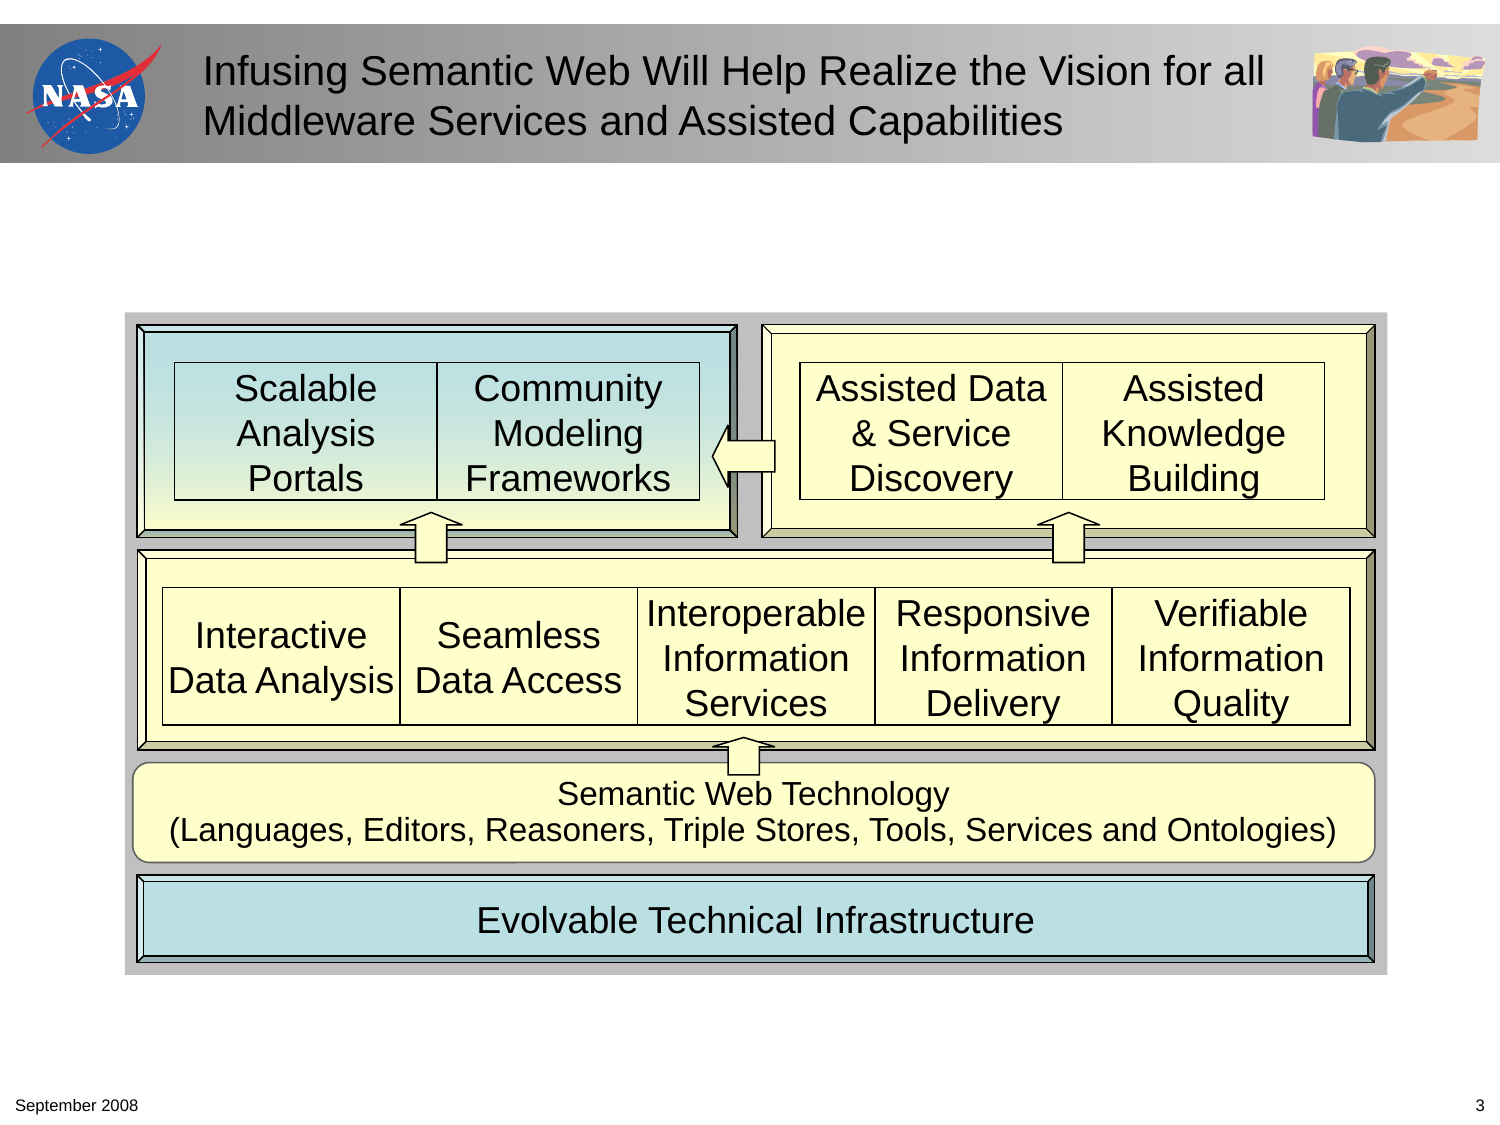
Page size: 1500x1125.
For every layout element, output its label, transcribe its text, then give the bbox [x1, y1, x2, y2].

text_box [399, 512, 463, 563]
text_box Semantic Web Technology (Languages, Editors, Reasoners, Triple Stores, Tools, Services and Ontologies) [132, 762, 1375, 863]
text_box Interactive Data Analysis [162, 587, 399, 725]
text_box Scalable Analysis Portals [174, 362, 437, 500]
text_box Assisted Knowledge Building [1062, 362, 1325, 500]
text_box [1037, 512, 1100, 563]
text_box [764, 325, 1373, 333]
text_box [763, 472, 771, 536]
text_box Assisted Data & Service Discovery [800, 362, 1062, 500]
text_box [762, 324, 1375, 538]
text_box Community Modeling Frameworks [437, 362, 700, 500]
text_box Seamless Data Access [399, 587, 637, 725]
text_box Evolvable Technical Infrastructure [137, 874, 1375, 963]
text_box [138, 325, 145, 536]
picture [1312, 44, 1488, 145]
text_box [712, 737, 775, 775]
text_box Verifiable Information Quality [1112, 587, 1350, 725]
text_box  Semantic markup of data latency (time lags) which adapt dynamically [1085, 550, 1373, 558]
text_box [139, 325, 736, 332]
title Infusing Semantic Web Will Help Realize the Vision for all Middleware Services and Assisted Capabilities [187, 37, 1300, 150]
text_box Interoperable Information Services [637, 587, 875, 725]
text_box Responsive Information Delivery [875, 587, 1112, 725]
text_box  Semantic geospatial search & inference, access [138, 550, 146, 749]
text_box [137, 324, 738, 538]
text_box  Service ontologies carry quality provenance [139, 875, 1373, 881]
text_box [137, 549, 1375, 751]
text_box  Semantic markup of data latency (time lags) which adapt dynamically [139, 550, 415, 558]
text_box [124, 312, 1388, 975]
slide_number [0, 1087, 313, 1125]
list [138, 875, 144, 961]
slide_number 3 [1412, 1087, 1500, 1125]
text_box  Semantic markup of data latency (time lags) which adapt dynamically [447, 550, 1053, 558]
text_box [712, 424, 775, 488]
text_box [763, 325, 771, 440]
